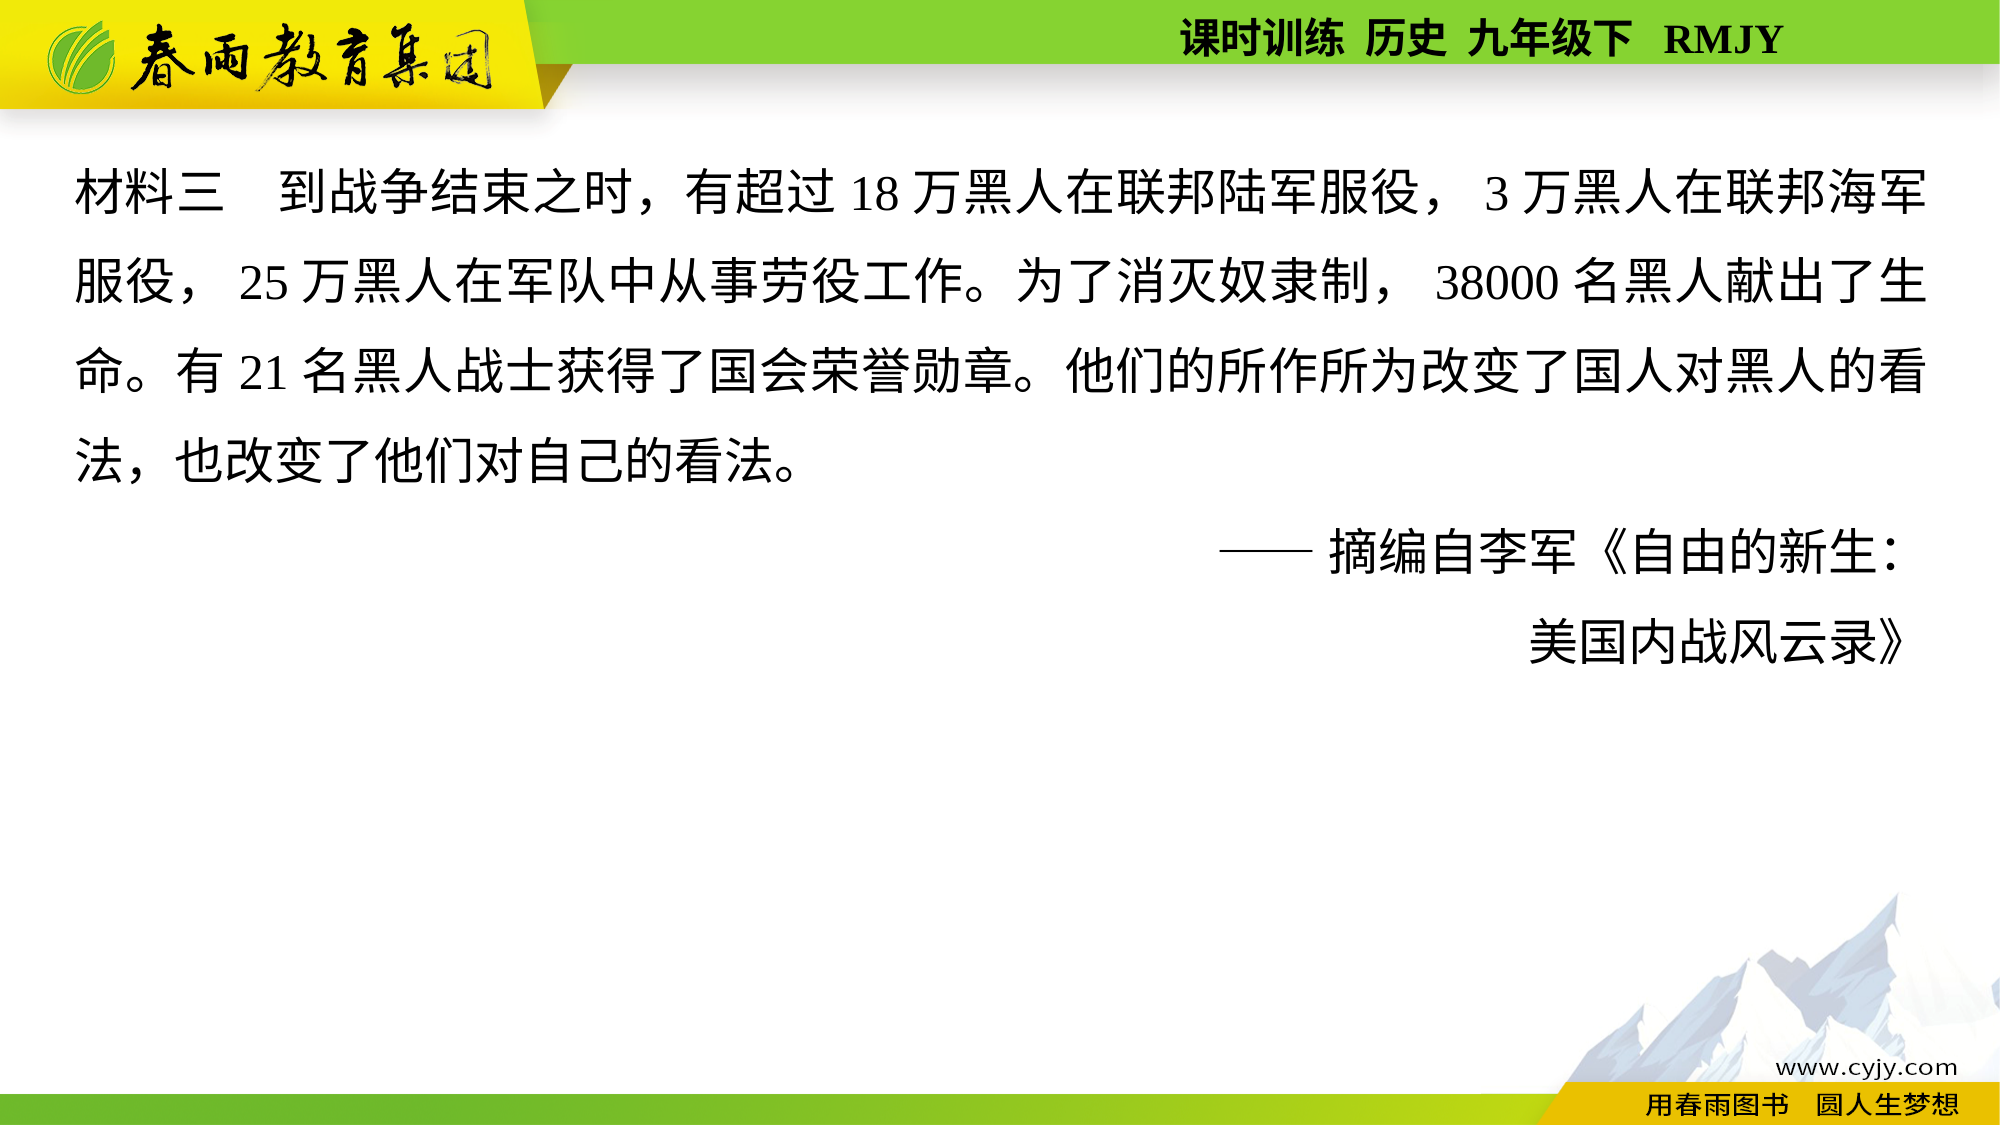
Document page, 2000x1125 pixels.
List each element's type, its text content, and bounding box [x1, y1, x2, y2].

list 材料三 到战争结束之时，有超过18万黑人在联邦陆军服役，3万黑人在联邦海军服役，25万黑人在军队中从事劳役工作。为了消灭奴隶制，38000名黑人献出了生命。有21名黑人战士获得了国会荣誉勋章。他们的所作所为改变了国人对黑人的看法，也改变了他们对自己的看法。 ——摘编自李军《自由的新生： 美国内战风云录》 [59, 122, 1944, 672]
picture [0, 0, 2000, 1125]
